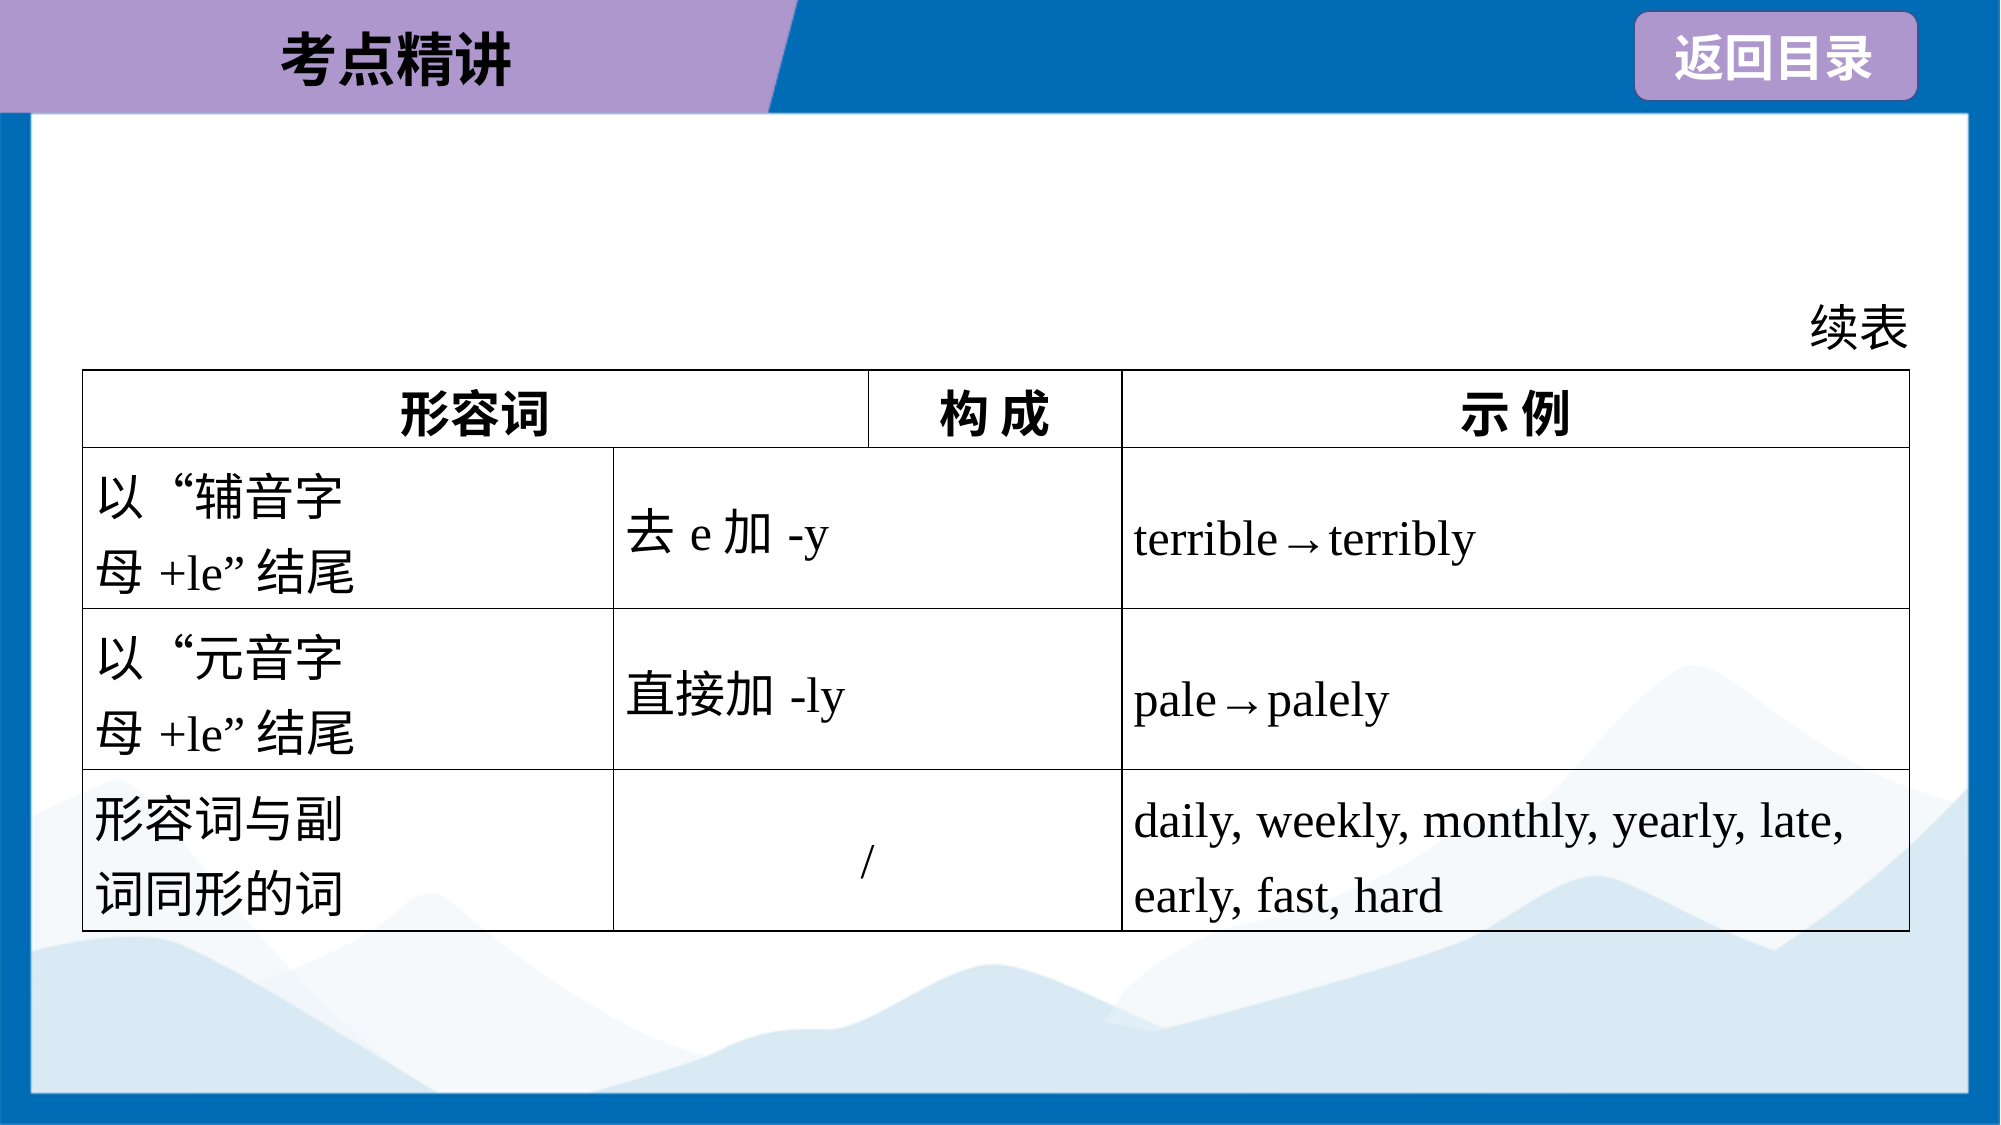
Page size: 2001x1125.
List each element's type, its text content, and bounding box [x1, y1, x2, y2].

table_cell 形容词与副 词同形的词 [83, 770, 613, 930]
table_header 示 例 [1123, 371, 1909, 447]
table_cell 以“辅音字 母+le”结尾 [83, 448, 613, 608]
table_cell daily, weekly, monthly, yearly, late, early, fast, hard [1123, 770, 1909, 930]
table_cell 以“元音字 母+le”结尾 [83, 609, 613, 769]
text_box 续表 [1808, 268, 1910, 357]
table_cell 直接加-ly [614, 609, 1121, 769]
table_cell terrible→terribly [1123, 448, 1909, 608]
table_cell pale→palely [1123, 609, 1909, 769]
table_header 构 成 [869, 371, 1121, 447]
table_cell / [614, 770, 1121, 930]
table_cell 去e加-y [614, 448, 1121, 608]
picture [0, 0, 2000, 1125]
table_header 形容词 [83, 371, 868, 447]
